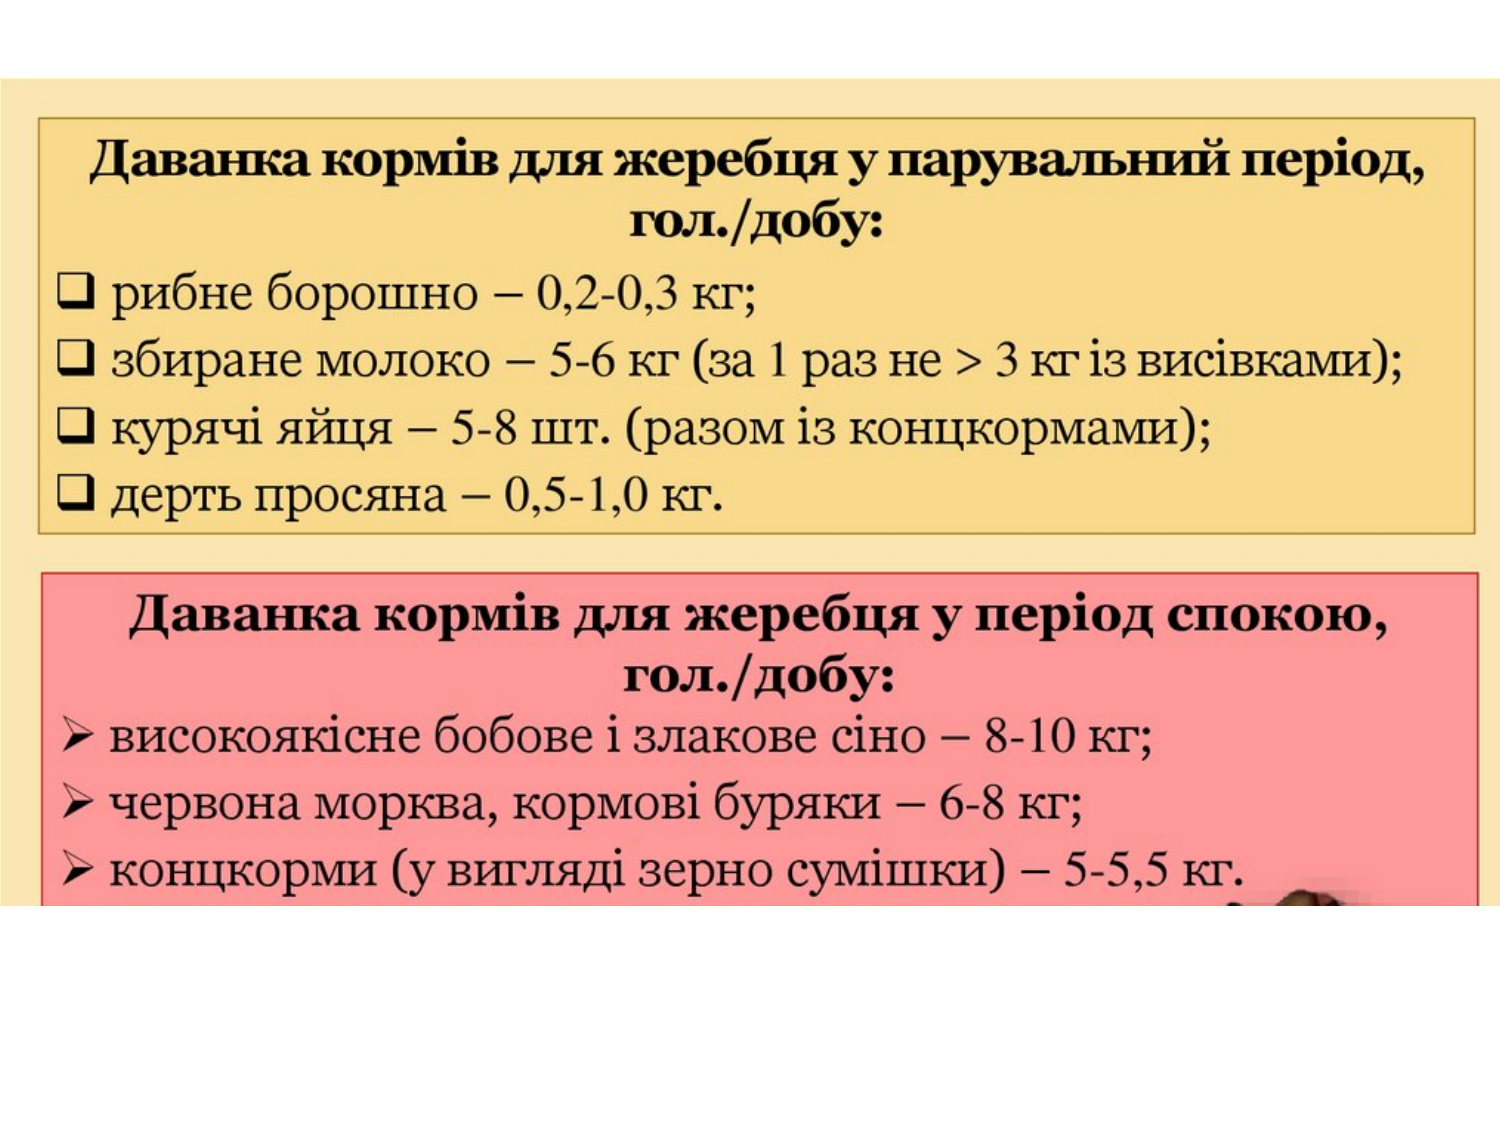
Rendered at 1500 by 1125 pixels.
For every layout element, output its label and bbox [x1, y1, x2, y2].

picture [0, 77, 1500, 906]
